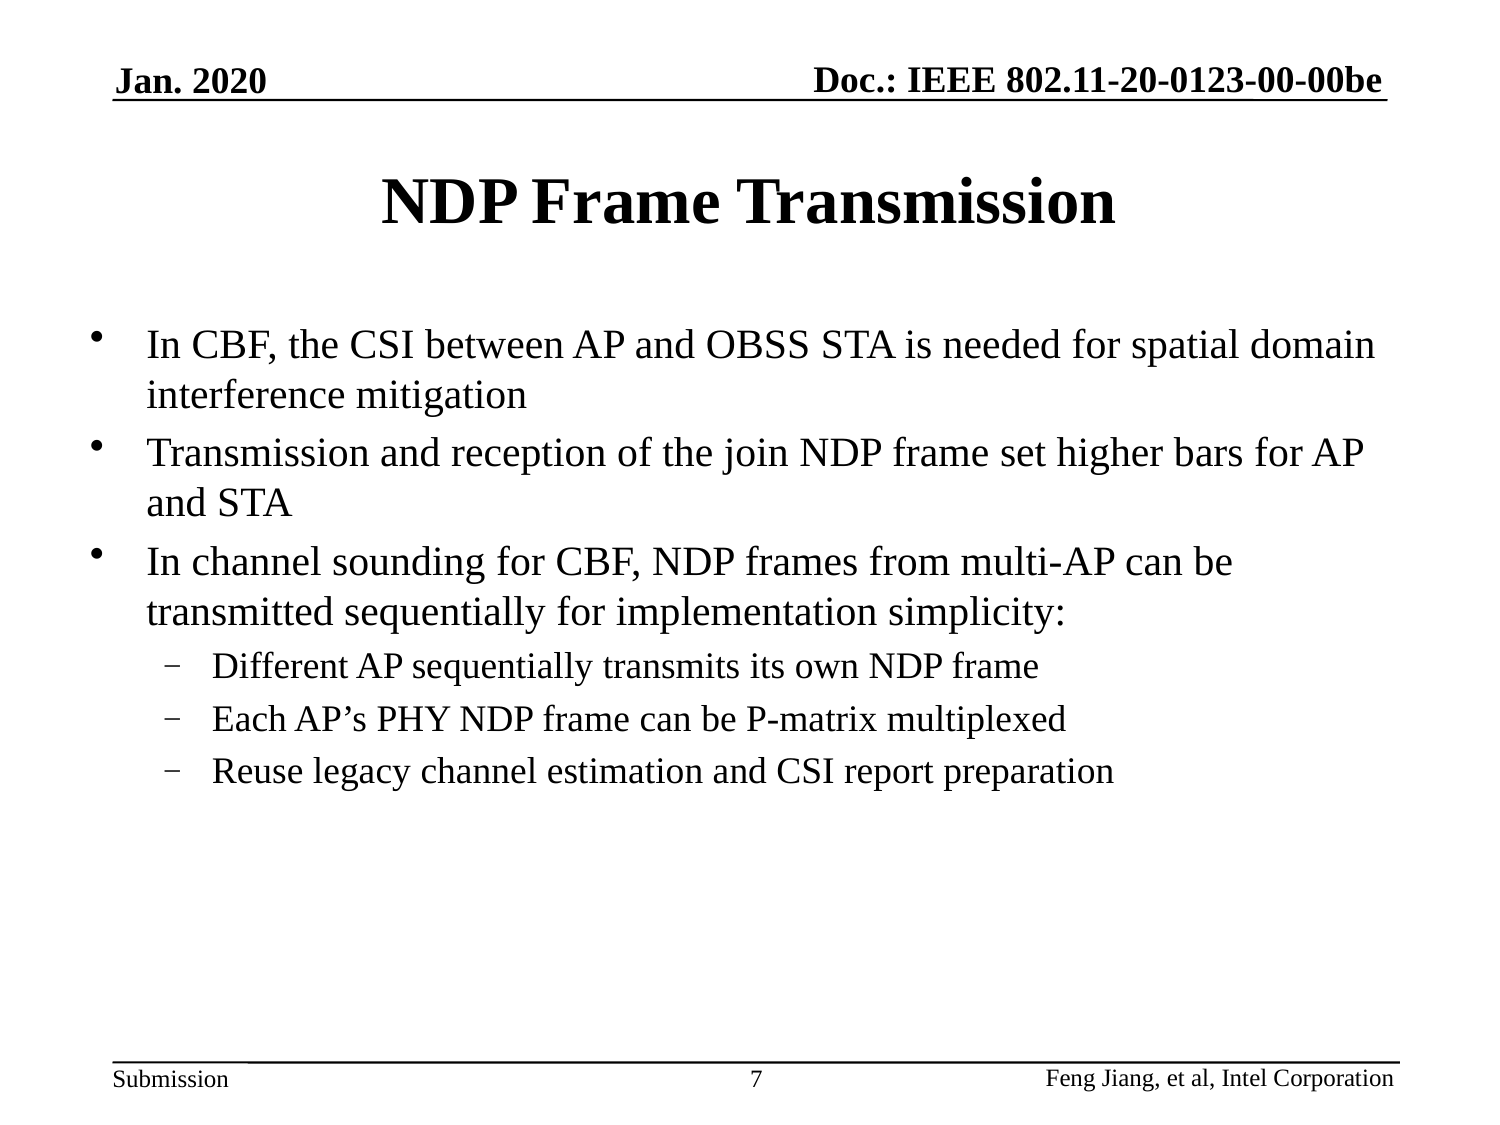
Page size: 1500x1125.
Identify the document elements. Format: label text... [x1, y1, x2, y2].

title NDP Frame Transmission [74, 101, 1425, 292]
slide_number 7 [741, 1061, 772, 1093]
list In CBF, the CSI between AP and OBSS STA is needed for spatial domain interference mitigation Transmission and reception of the join NDP frame set higher bars for AP and STA In channel sounding for CBF, NDP frames from multi-AP can be transmitted sequentially for implementation simplicity: Different AP sequentially transmits its own NDP frame Each AP’s PHY NDP frame can be P-matrix multiplexed Reuse legacy channel estimation and CSI report preparation [74, 309, 1425, 1059]
text_box Jan. 2020 [100, 48, 372, 102]
